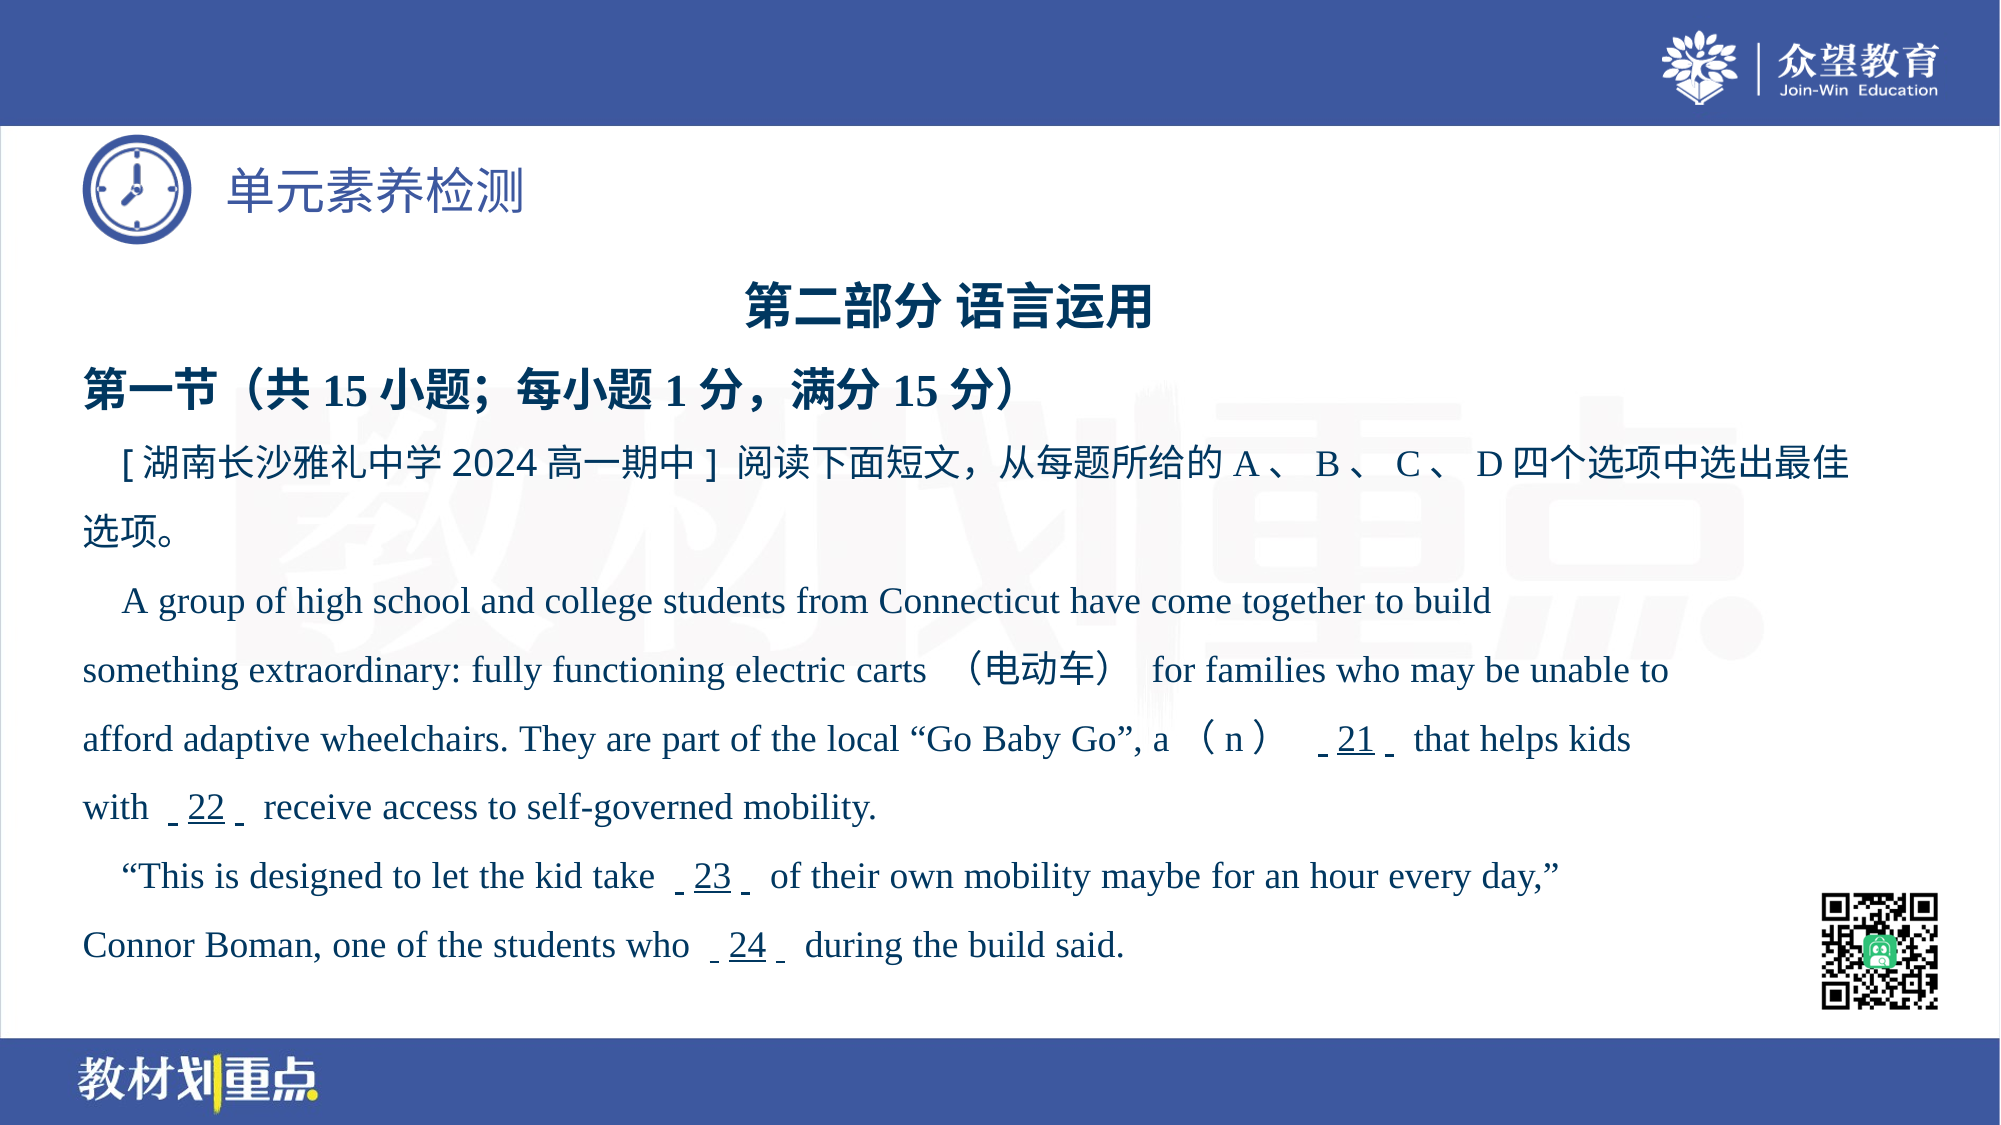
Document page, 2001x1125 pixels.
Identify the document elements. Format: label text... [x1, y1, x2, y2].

text_box [湖南长沙雅礼中学2024高一期中] 阅读下面短文，从每题所给的A、B、C、D四个选项中选出最佳 选项。 A group of high school and college students from Connecticut have come together to build something extraordinary: fully functioning electric carts （电动车） for families who may be unable to afford adaptive wheelchairs. They are part of the local “Go Baby Go”, a（n） . .21. . that helps kids with . .22. . receive access to self-governed mobility. “This is designed to let the kid take . .23. . of their own mobility maybe for an hour every day,” Connor Boman, one of the students who . .24. . during the build said. [82, 415, 1817, 965]
text_box 第二部分 语言运用 [82, 247, 1817, 334]
text_box 第一节（共15小题；每小题1分，满分15分） [82, 334, 1817, 415]
picture [0, 0, 2000, 1125]
